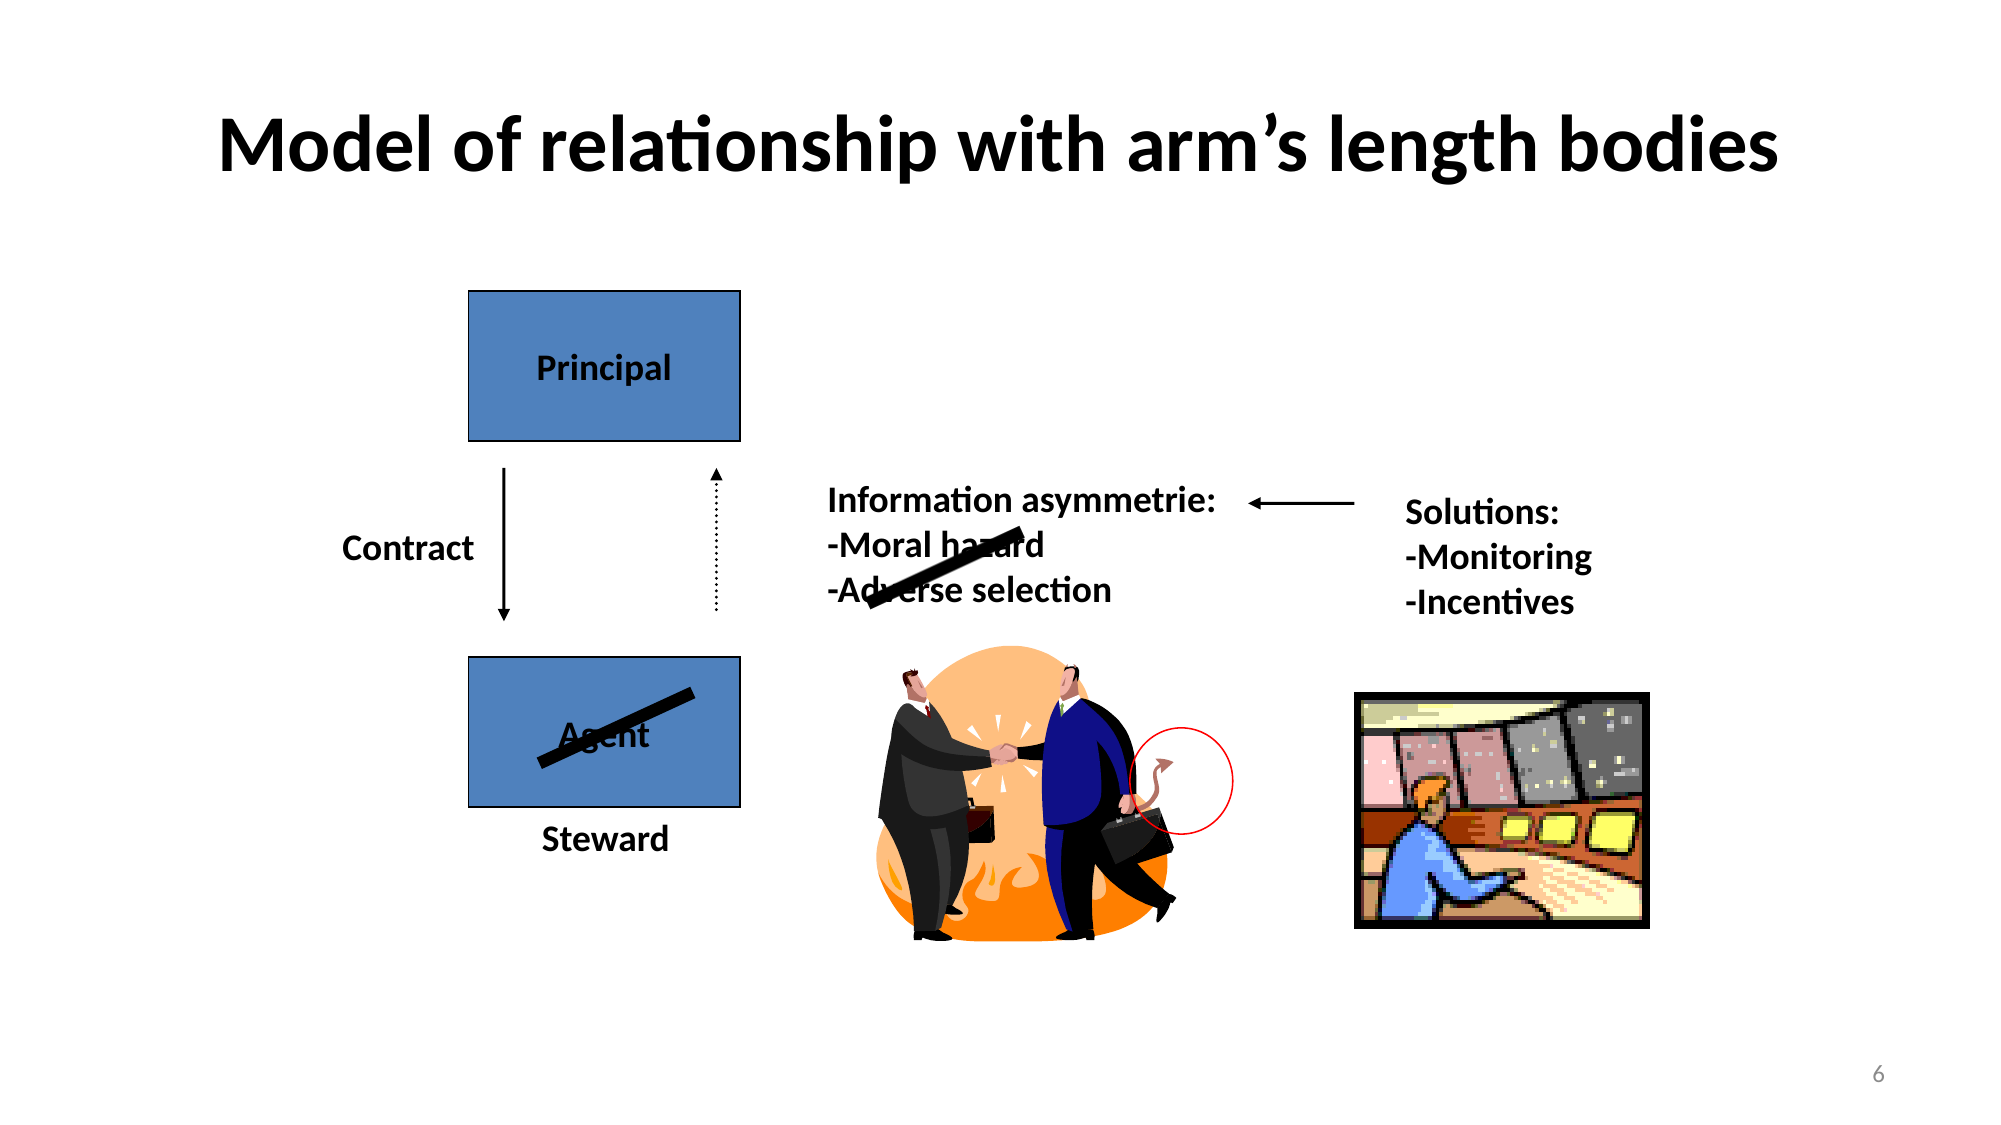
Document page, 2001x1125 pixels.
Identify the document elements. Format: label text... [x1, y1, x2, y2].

text_box Steward [527, 807, 685, 867]
picture [864, 525, 1030, 610]
text_box Contract [327, 515, 490, 576]
text_box [710, 467, 723, 481]
text_box Solutions: -Monitoring -Incentives [1390, 479, 1608, 630]
slide_number 6 [1433, 1042, 1900, 1103]
text_box Information asymmetrie: -Moral hazard -Adverse selection [812, 467, 1232, 618]
text_box Principal [468, 290, 741, 441]
picture [1354, 692, 1650, 929]
title Model of relationship with arm’s length bodies [99, 45, 1900, 233]
text_box [1248, 497, 1355, 510]
picture [869, 645, 1177, 943]
text_box [1182, 727, 1233, 835]
text_box [497, 467, 511, 622]
text_box Agent [468, 656, 741, 807]
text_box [538, 692, 693, 764]
